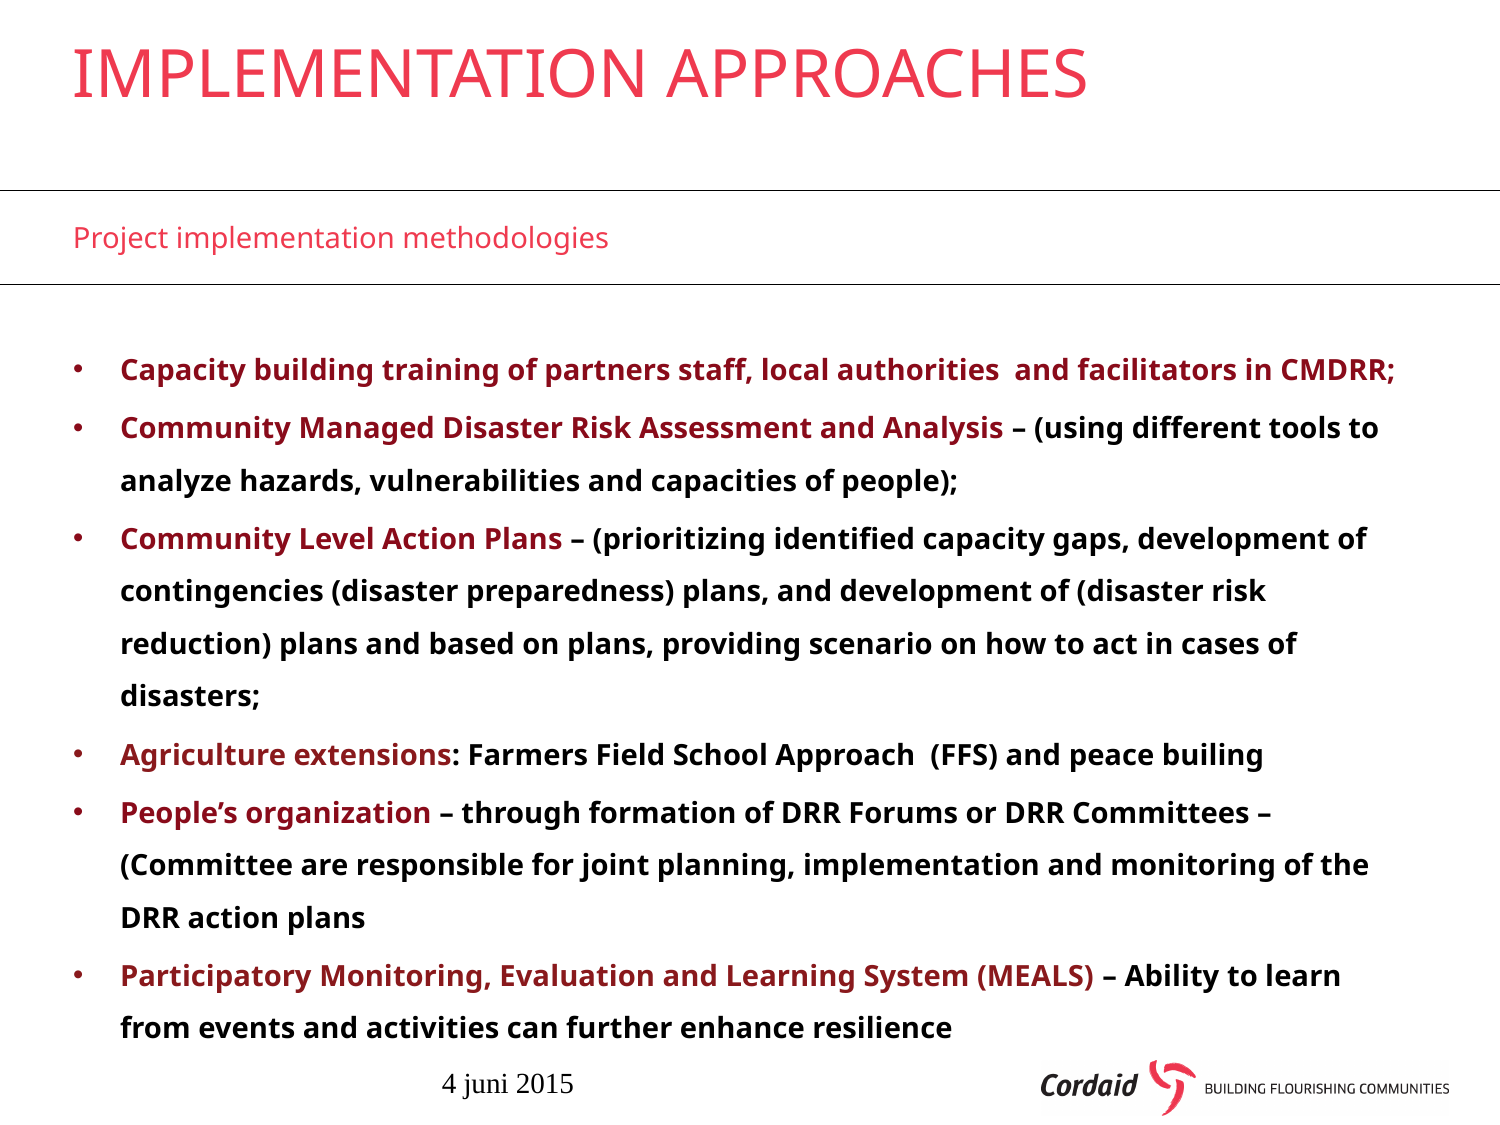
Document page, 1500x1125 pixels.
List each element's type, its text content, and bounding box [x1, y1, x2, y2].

list Project implementation methodologies [57, 211, 1417, 268]
picture [1041, 1060, 1449, 1116]
title Implementation approaches [57, 23, 1417, 138]
list Capacity building training of partners staff, local authorities and facilitators in CMDRR; Community Managed Disaster Risk Assessment and Analysis – (using different tools to analyze hazards, vulnerabilities and capacities of people); Community Level Action Plans – (prioritizing identified capacity gaps, development of contingencies (disaster preparedness) plans, and development of (disaster risk reduction) plans and based on plans, providing scenario on how to act in cases of disasters; Agriculture extensions: Farmers Field School Approach (FFS) and peace builing People’s organization – through formation of DRR Forums or DRR Committees – (Committee are responsible for joint planning, implementation and monitoring of the DRR action plans Participatory Monitoring, Evaluation and Learning System (MEALS) – Ability to learn from events and activities can further enhance resilience [58, 326, 1417, 1024]
footer 4 juni 2015 [53, 1047, 963, 1108]
